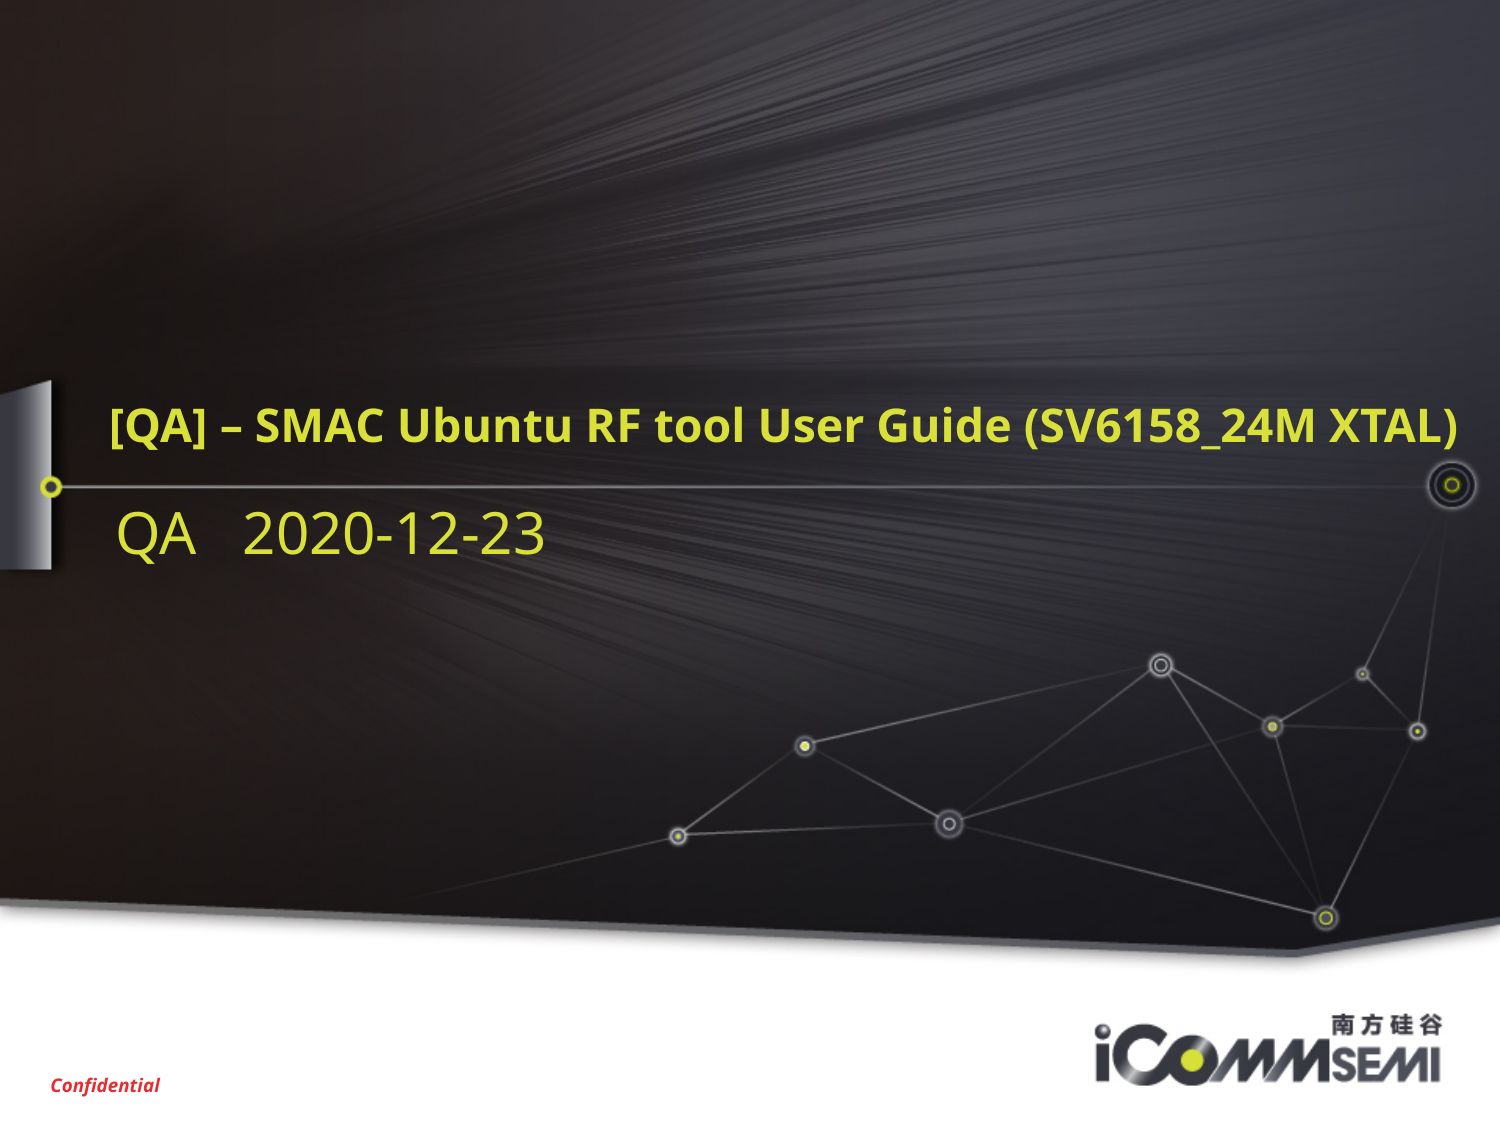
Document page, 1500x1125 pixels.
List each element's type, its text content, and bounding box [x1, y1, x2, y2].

picture [0, 0, 1500, 1125]
title [QA] – SMAC Ubuntu RF tool User Guide (SV6158_24M XTAL) [93, 368, 1500, 481]
subtitle QA 2020-12-23 [85, 488, 1363, 595]
